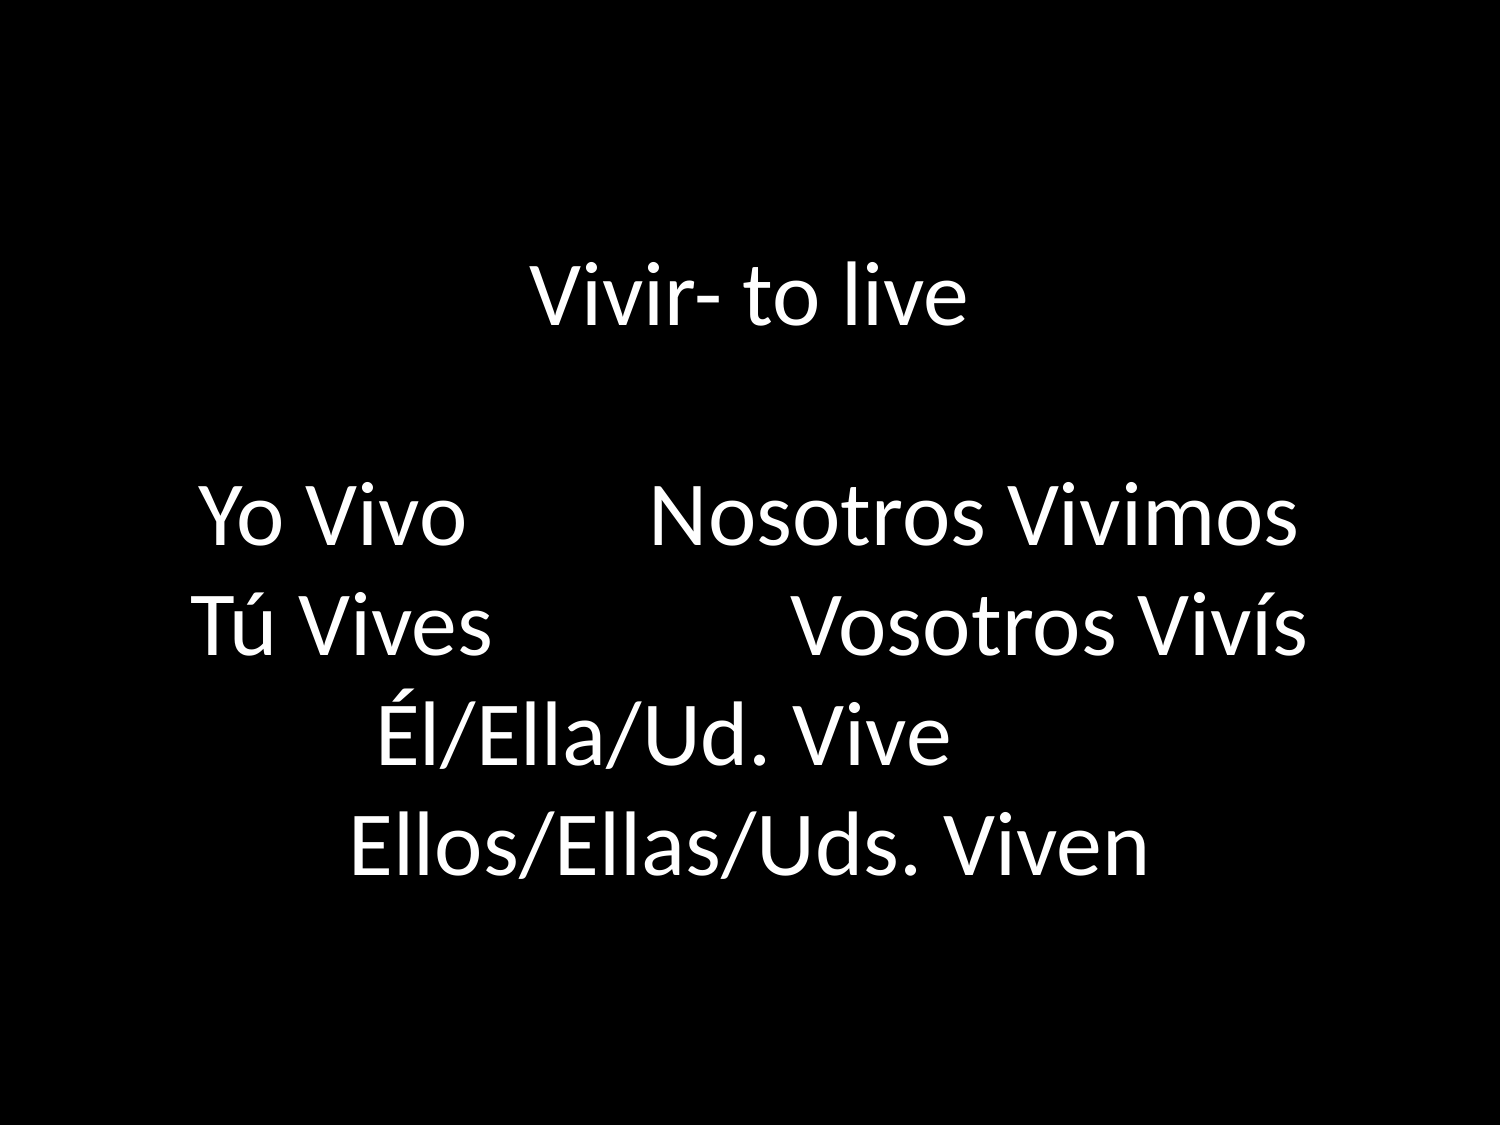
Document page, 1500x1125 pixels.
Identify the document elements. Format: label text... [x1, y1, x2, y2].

title Vivir- to live Yo Vivo Nosotros Vivimos Tú Vives Vosotros Vivís Él/Ella/Ud. Vive Ellos/Ellas/Uds. Viven [75, 45, 1425, 1083]
